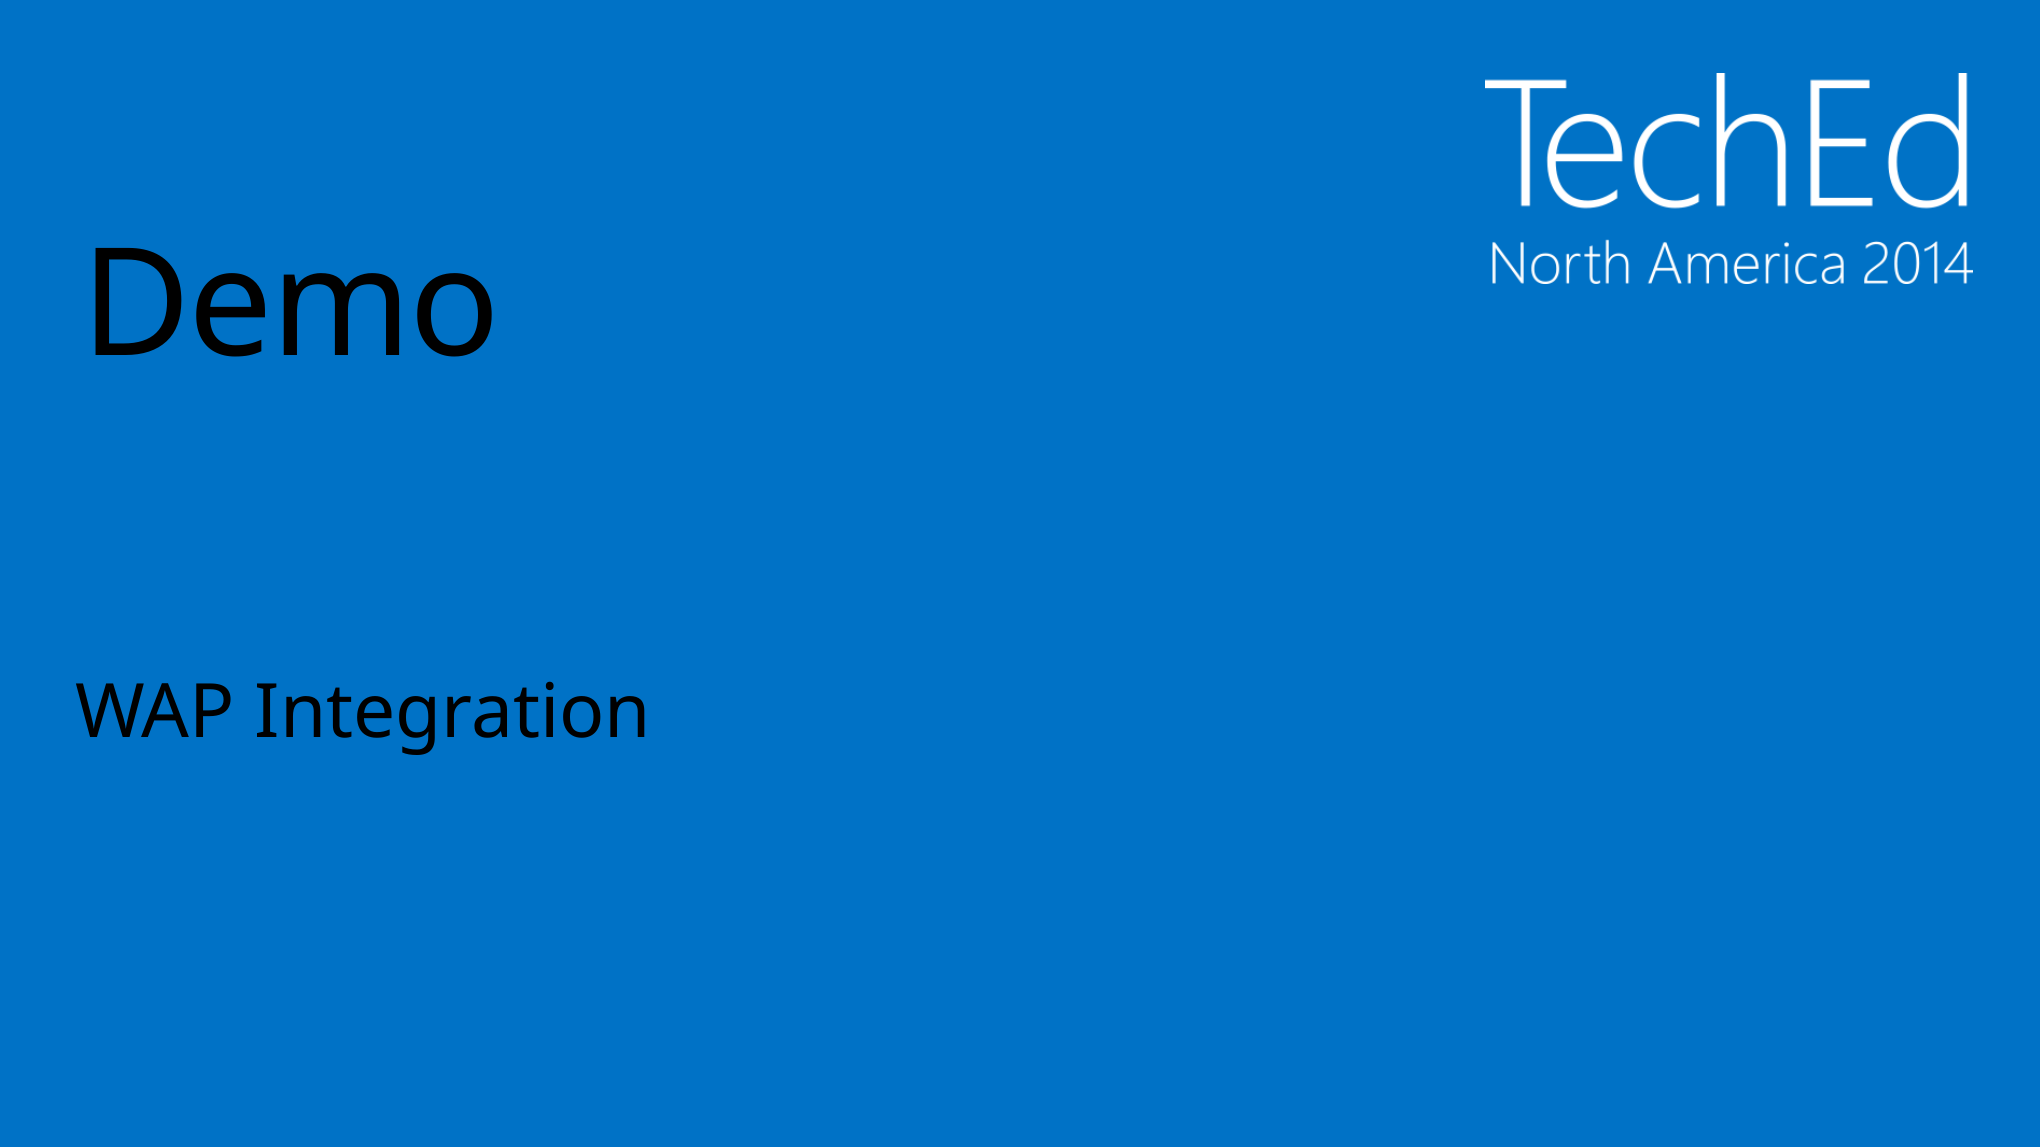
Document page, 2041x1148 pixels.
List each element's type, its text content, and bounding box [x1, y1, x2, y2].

list WAP Integration [45, 648, 1396, 949]
picture [1485, 73, 1973, 284]
title Demo [57, 211, 1408, 663]
